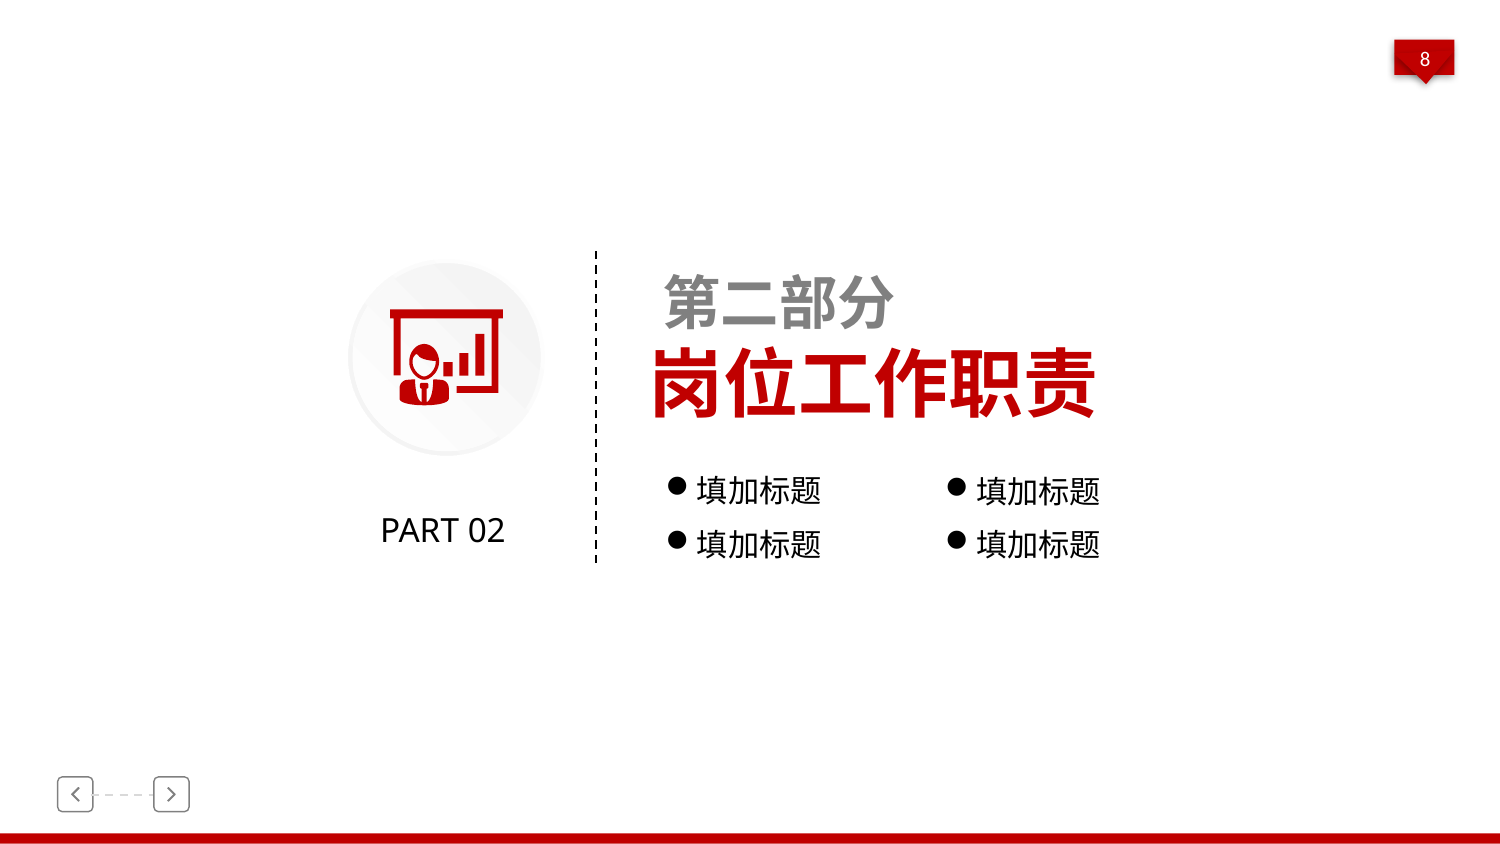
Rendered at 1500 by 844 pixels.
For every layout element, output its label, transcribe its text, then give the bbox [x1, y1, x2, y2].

text_box 第二部分 岗位工作职责 [634, 259, 1114, 434]
text_box 填加标题 [665, 471, 996, 510]
text_box 填加标题 [945, 525, 1275, 564]
text_box PART 02 [380, 508, 529, 549]
text_box 填加标题 [945, 472, 1275, 510]
text_box 填加标题 [665, 525, 945, 563]
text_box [348, 258, 545, 456]
